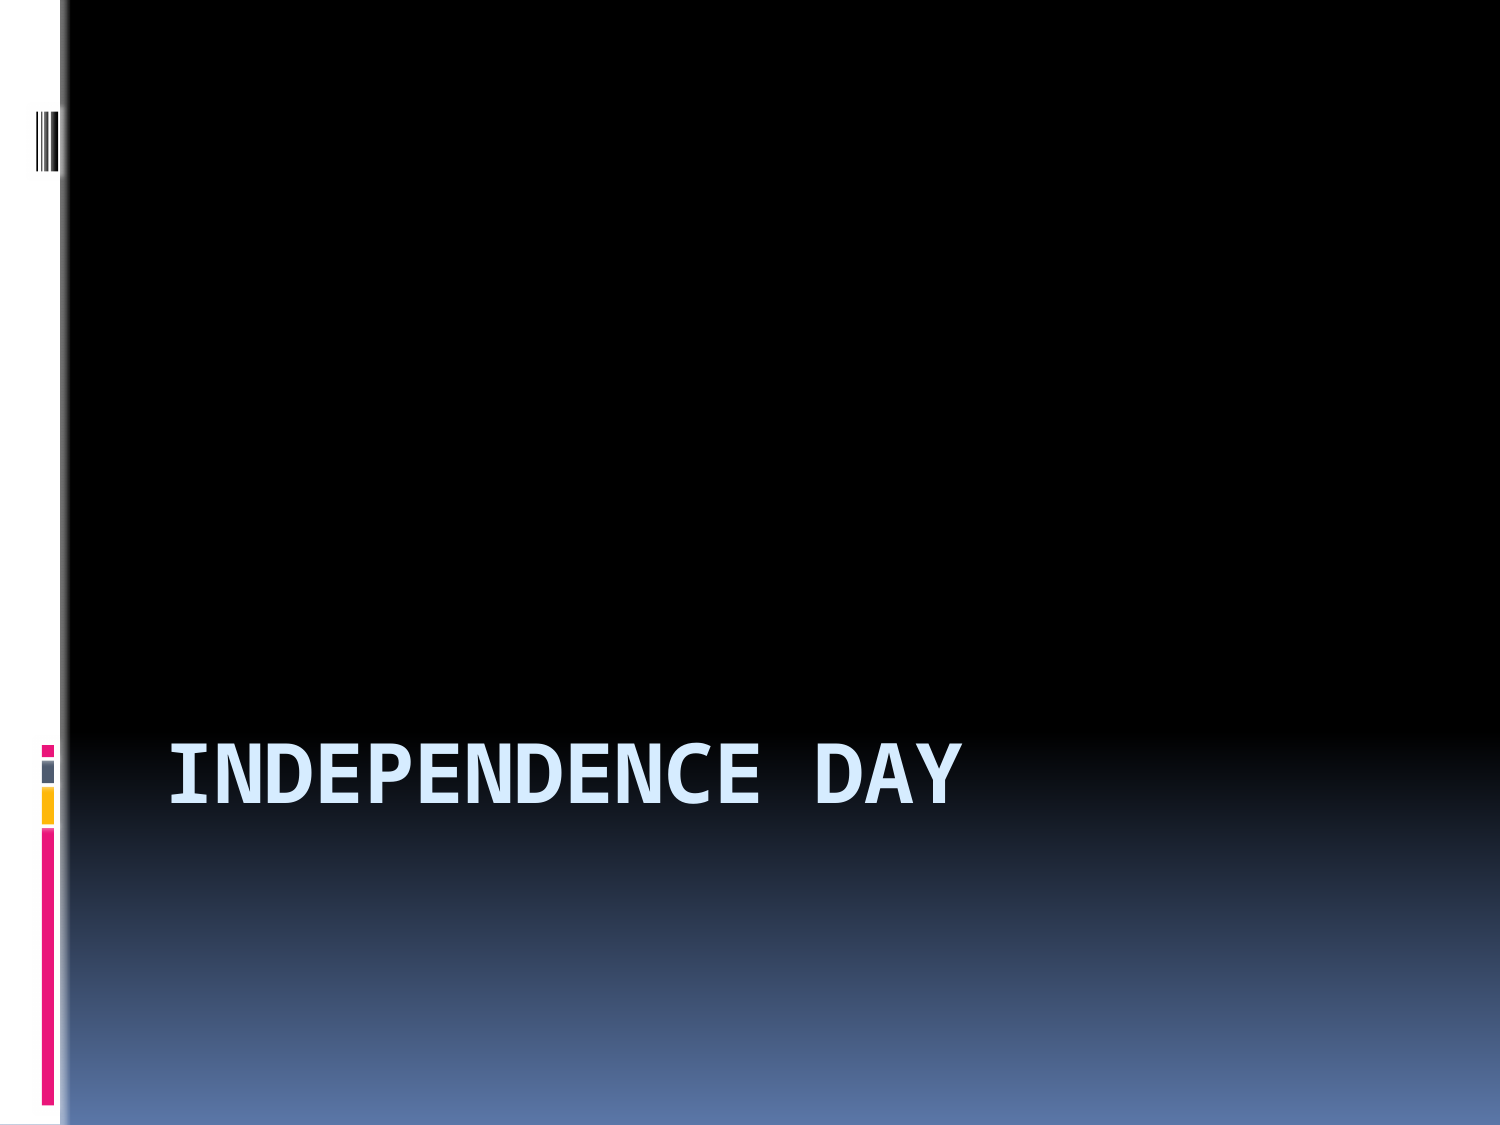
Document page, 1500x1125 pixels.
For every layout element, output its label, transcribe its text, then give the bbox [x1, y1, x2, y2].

title Independence Day [150, 712, 1425, 1037]
